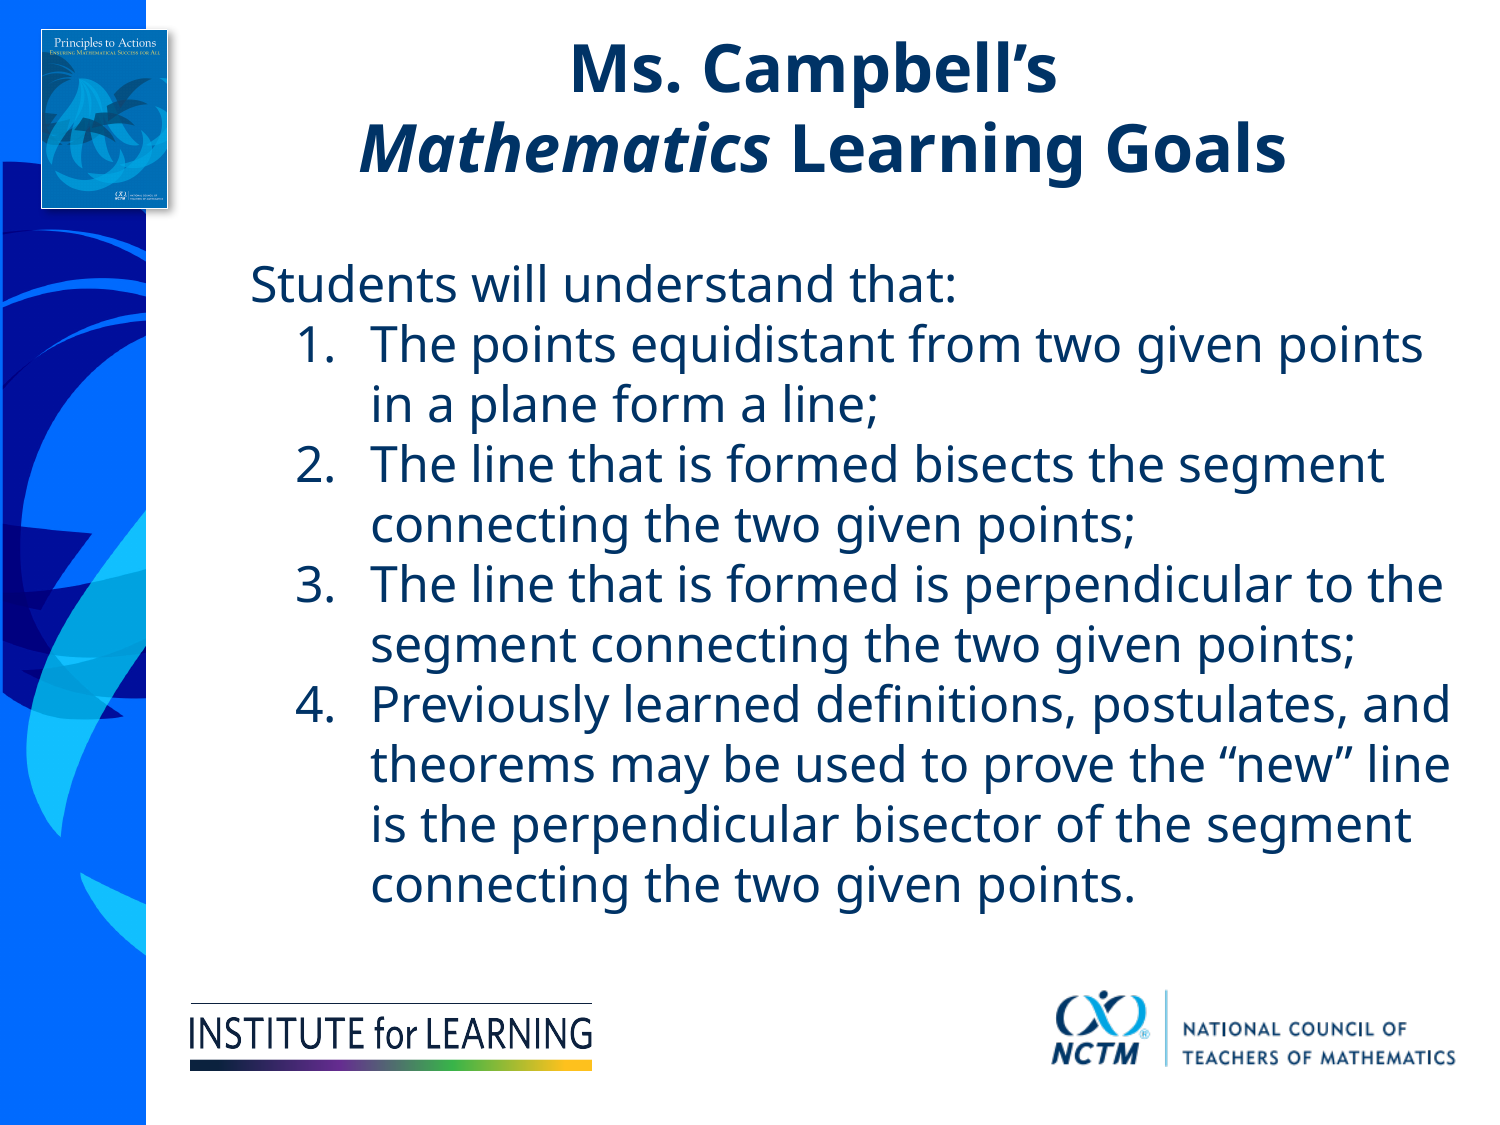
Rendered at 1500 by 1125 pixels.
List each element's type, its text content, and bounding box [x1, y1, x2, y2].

text_box Students will understand that: The points equidistant from two given points in a plane form a line; The line that is formed bisects the segment connecting the two given points; The line that is formed is perpendicular to the segment connecting the two given points; Previously learned definitions, postulates, and theorems may be used to prove the “new” line is the perpendicular bisector of the segment connecting the two given points. [235, 244, 1474, 1008]
text_box Ms. Campbell’s Mathematics Learning Goals [178, 52, 1500, 159]
picture [1034, 969, 1474, 1085]
picture [190, 1003, 592, 1072]
picture [0, 0, 168, 1125]
